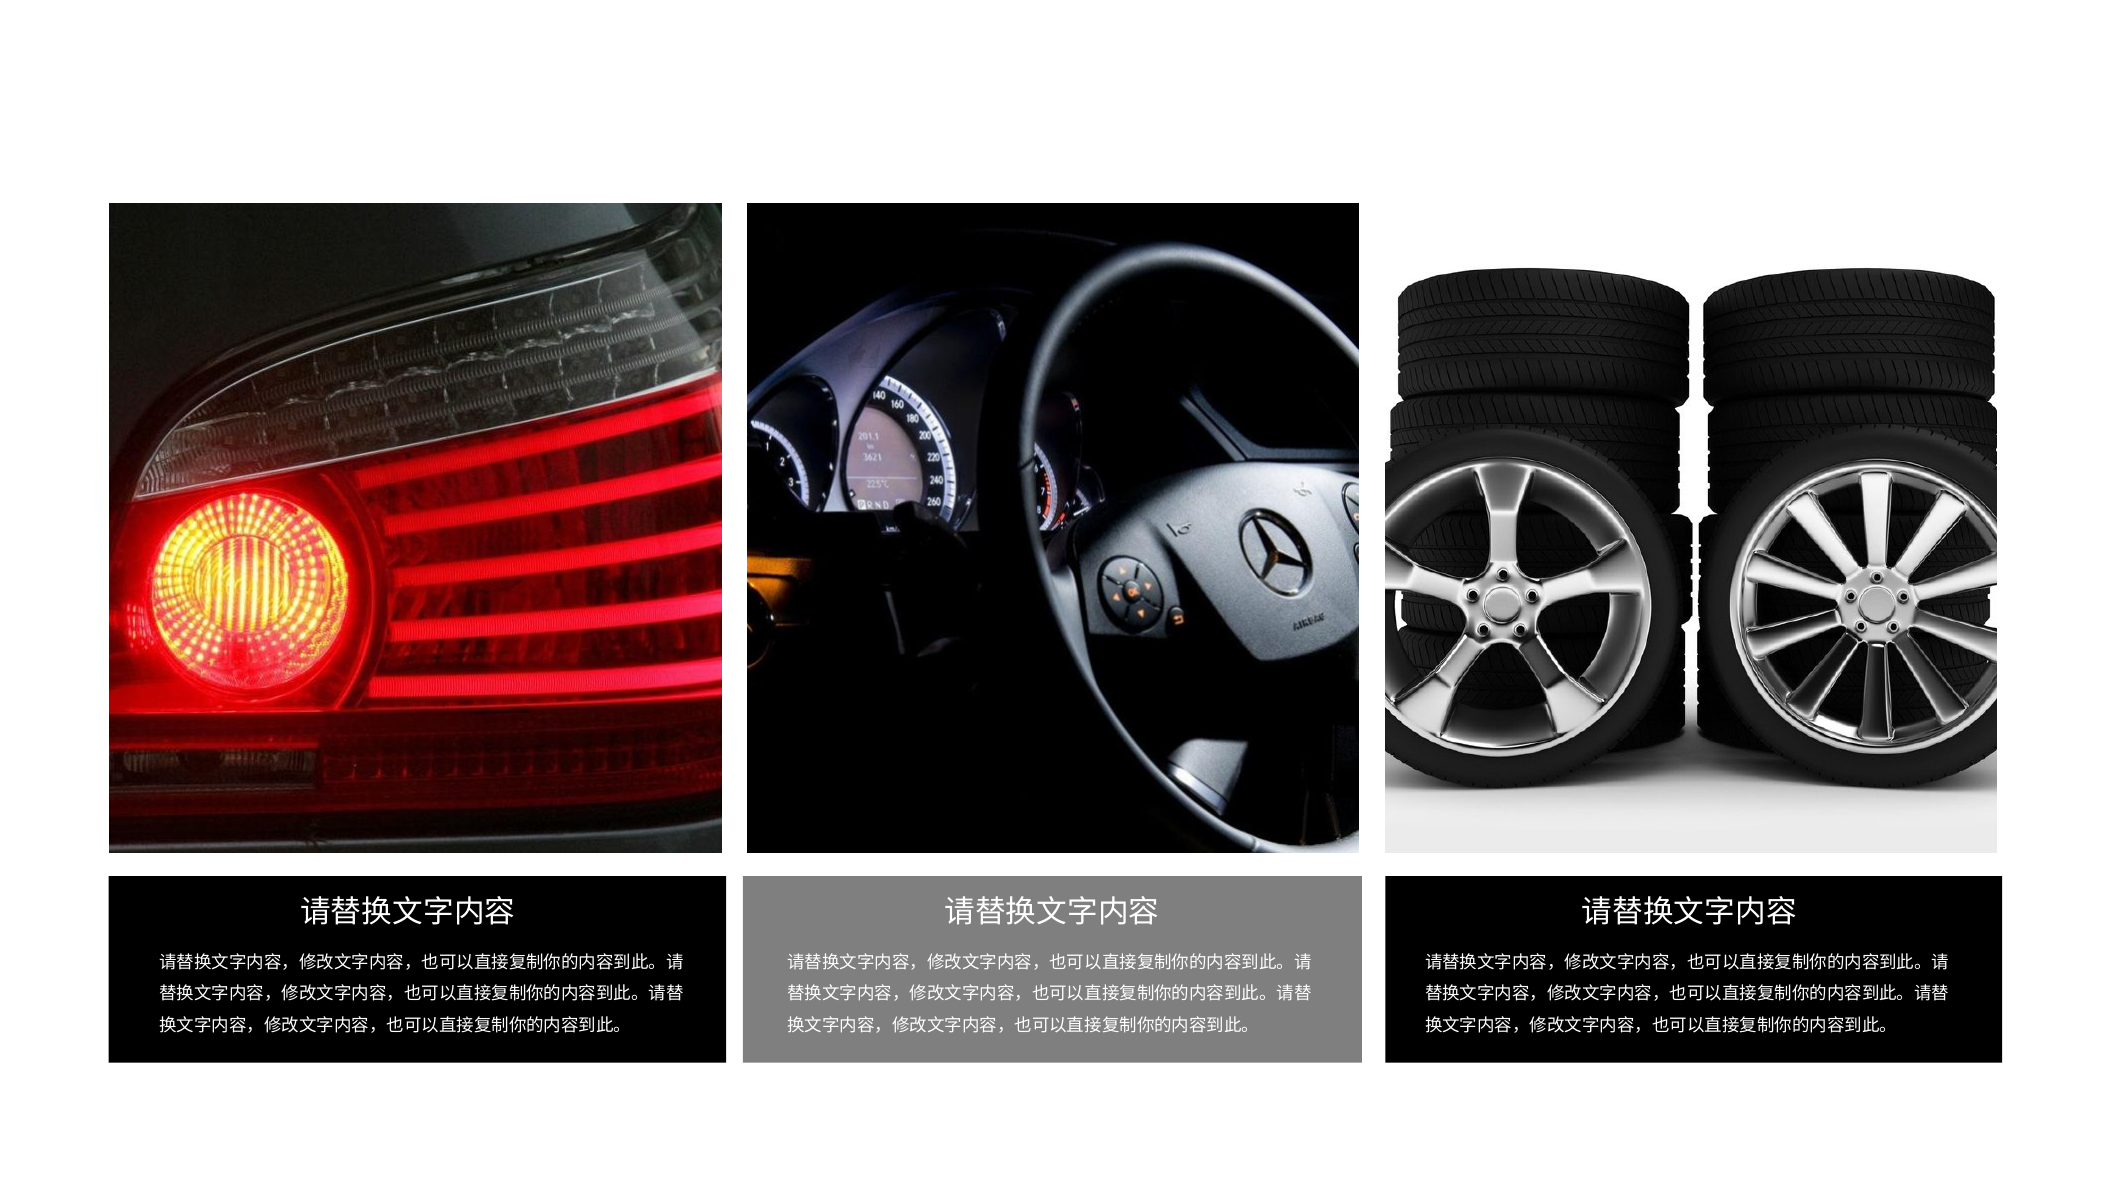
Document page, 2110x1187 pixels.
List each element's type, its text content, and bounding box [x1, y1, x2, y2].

picture [747, 203, 1359, 854]
text_box 请替换文字内容 [235, 892, 580, 929]
text_box 请替换文字内容，修改文字内容，也可以直接复制你的内容到此。请替换文字内容，修改文字内容，也可以直接复制你的内容到此。请替换文字内容，修改文字内容，也可以直接复制你的内容到此。 [787, 940, 1321, 1035]
text_box [742, 876, 1362, 1063]
text_box 请替换文字内容 [1512, 892, 1867, 929]
picture [1385, 203, 1997, 854]
text_box [1385, 876, 2003, 1063]
text_box 请替换文字内容，修改文字内容，也可以直接复制你的内容到此。请替换文字内容，修改文字内容，也可以直接复制你的内容到此。请替换文字内容，修改文字内容，也可以直接复制你的内容到此。 [1424, 940, 1960, 1035]
picture [109, 203, 722, 854]
text_box [108, 876, 727, 1063]
text_box 请替换文字内容，修改文字内容，也可以直接复制你的内容到此。请替换文字内容，修改文字内容，也可以直接复制你的内容到此。请替换文字内容，修改文字内容，也可以直接复制你的内容到此。 [159, 940, 691, 1035]
text_box 请替换文字内容 [872, 892, 1232, 929]
